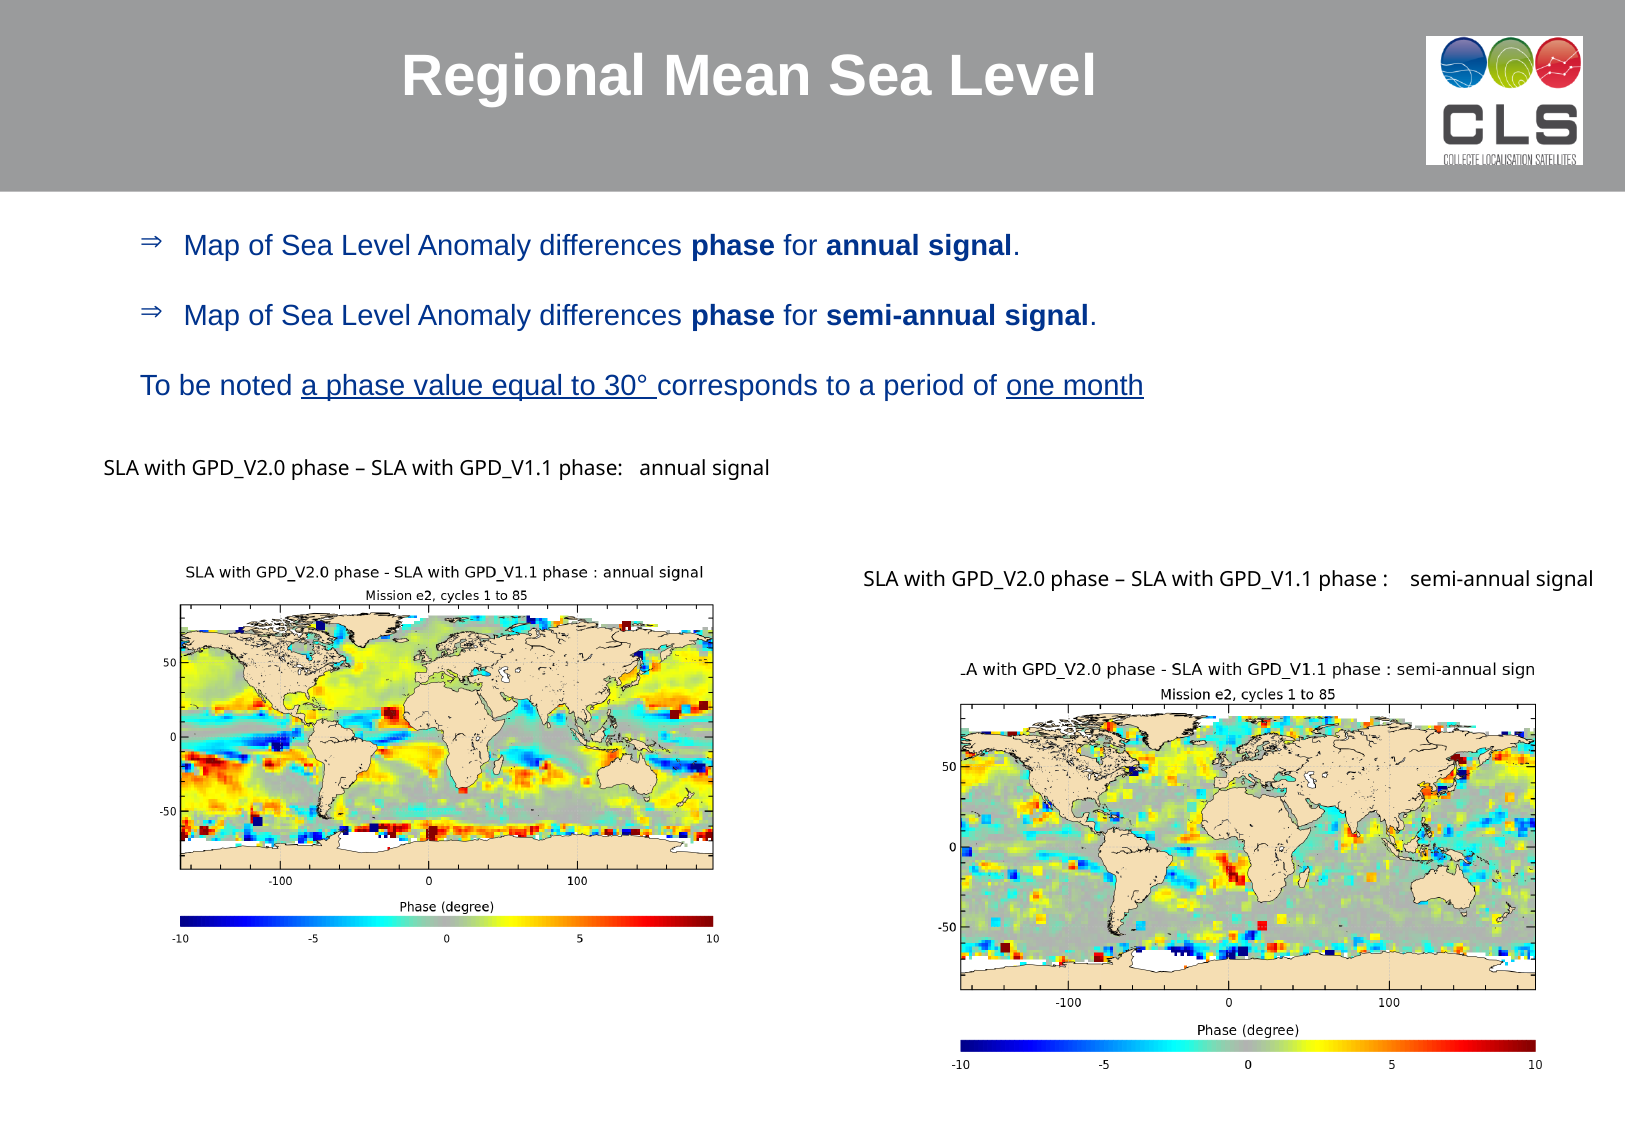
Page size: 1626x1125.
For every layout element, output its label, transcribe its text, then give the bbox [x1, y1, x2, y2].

picture [890, 642, 1569, 1094]
text_box SLA with GPD_V2.0 phase – SLA with GPD_V1.1 phase: annual signal [48, 447, 826, 488]
text_box Map of Sea Level Anomaly differences phase for annual signal. Map of Sea Level Anomaly differences phase for semi-annual signal. To be noted a phase value equal to 30° corresponds to a period of one month [125, 219, 1515, 409]
text_box SLA with GPD_V2.0 phase – SLA with GPD_V1.1 phase : semi-annual signal [840, 558, 1618, 599]
text_box Regional Mean Sea Level [386, 40, 1162, 119]
picture [115, 547, 744, 966]
picture [1426, 36, 1583, 165]
